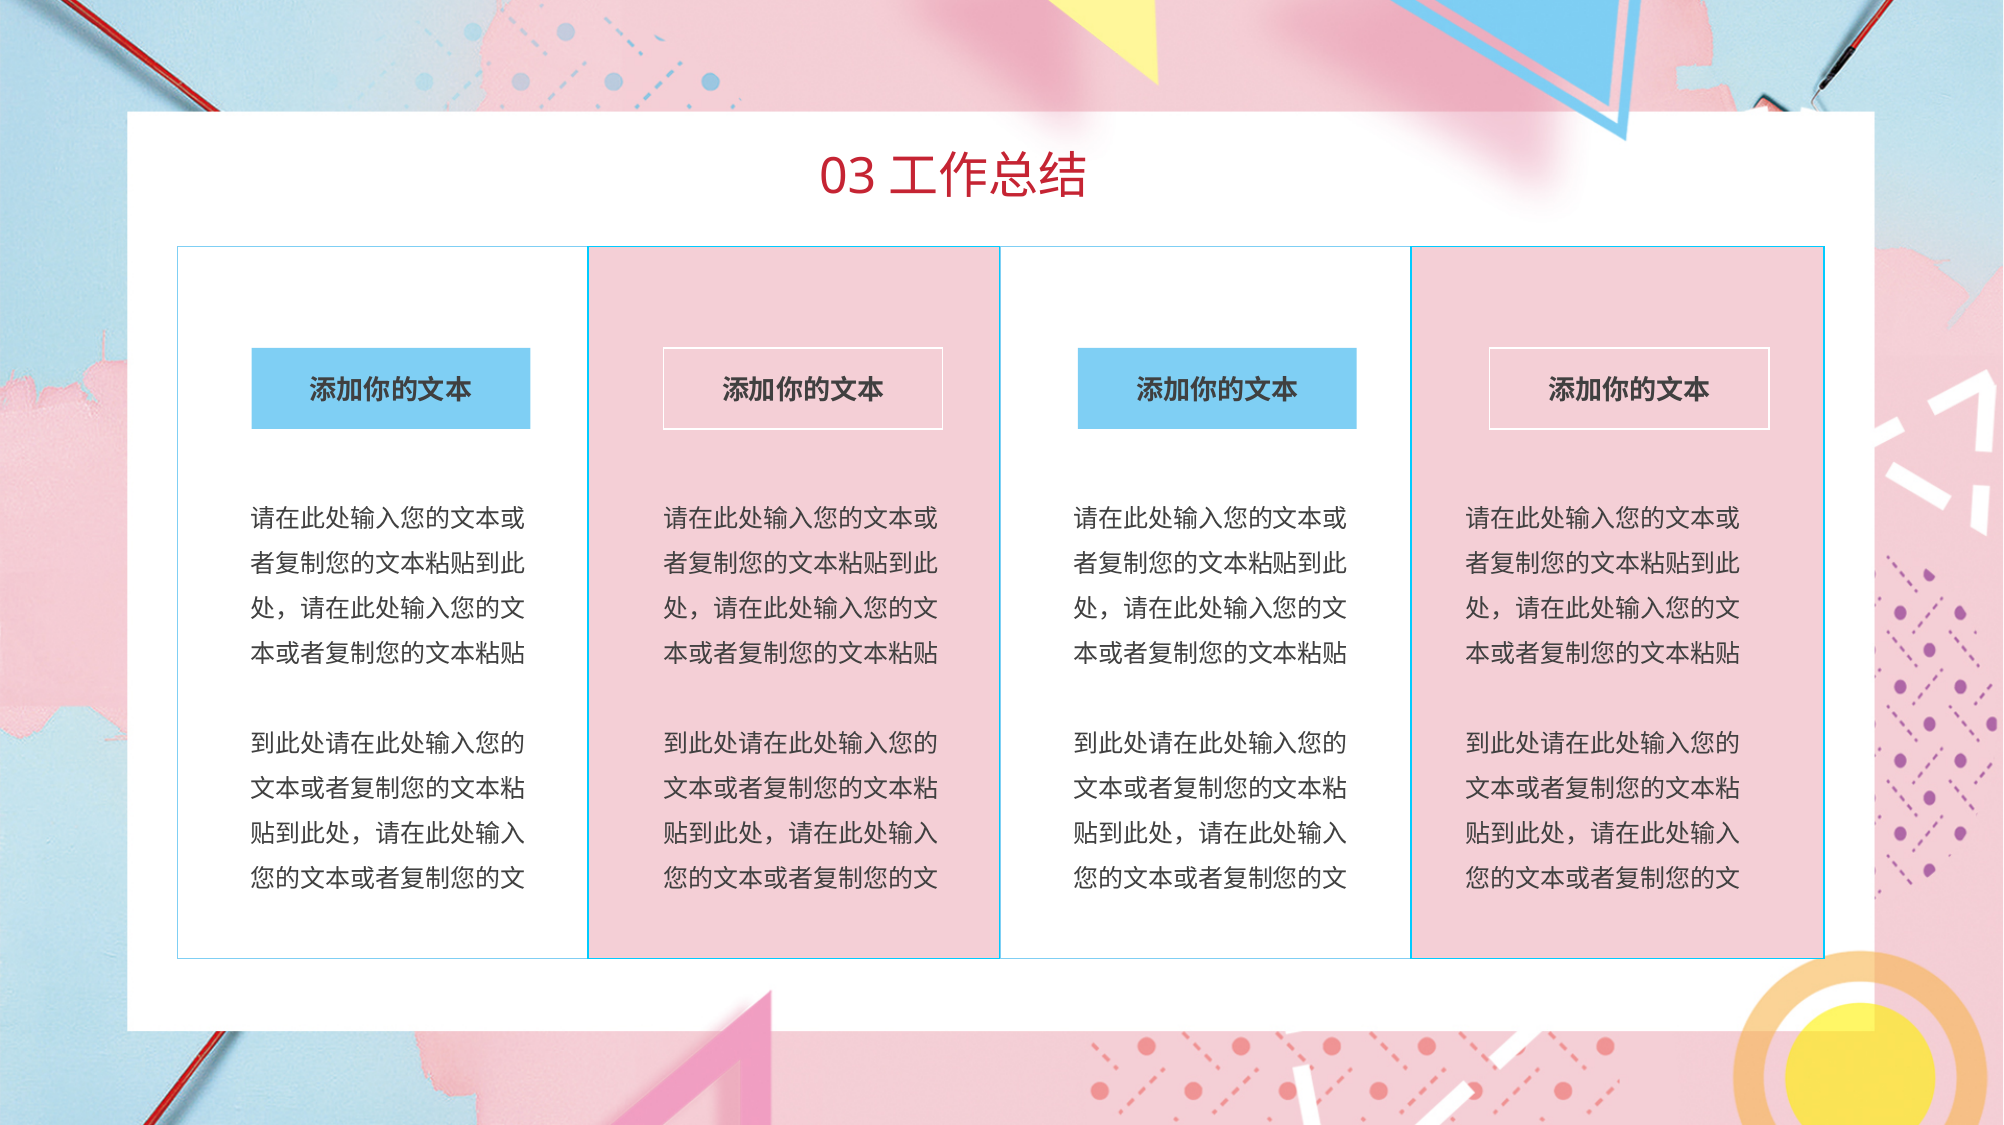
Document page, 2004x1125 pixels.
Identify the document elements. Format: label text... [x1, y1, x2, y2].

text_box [177, 246, 585, 959]
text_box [1000, 246, 1408, 959]
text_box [1410, 246, 1825, 959]
picture [0, 0, 2004, 1125]
text_box 03工作总结 [804, 136, 1199, 212]
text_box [587, 246, 998, 959]
